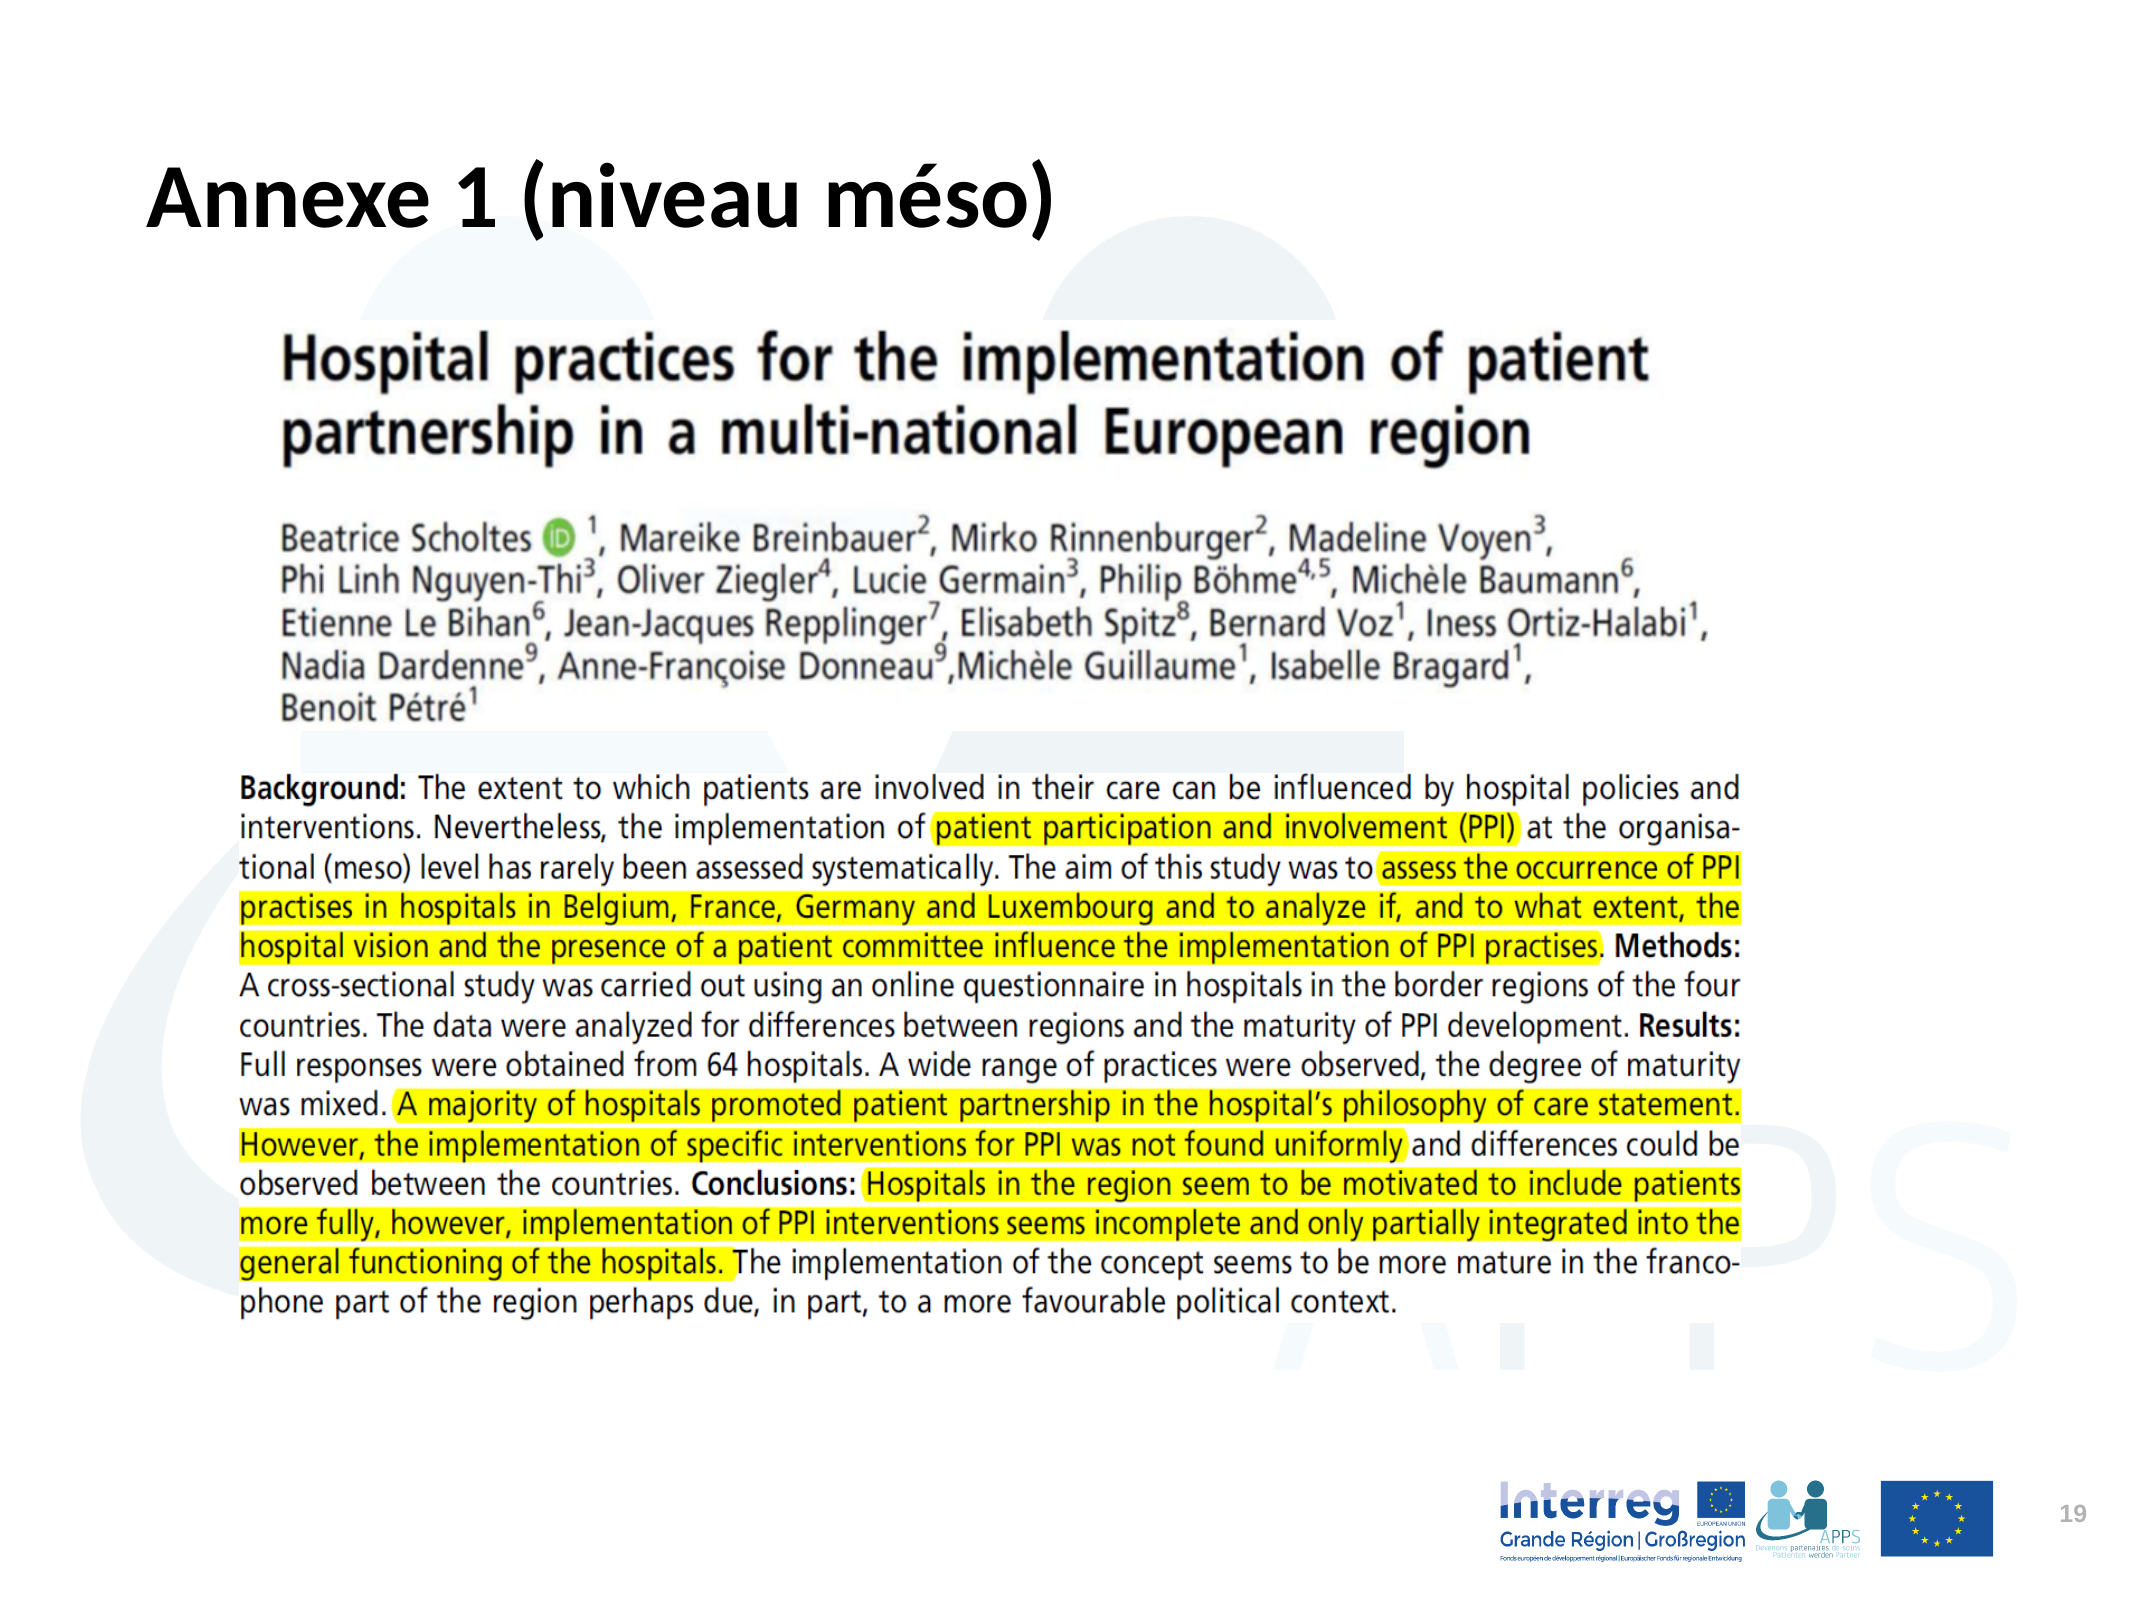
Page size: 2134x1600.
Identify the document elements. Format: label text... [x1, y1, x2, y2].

picture [27, 71, 2070, 1571]
title Annexe 1 (niveau méso) [146, 119, 1359, 277]
slide_number 20 [1622, 1472, 2103, 1553]
